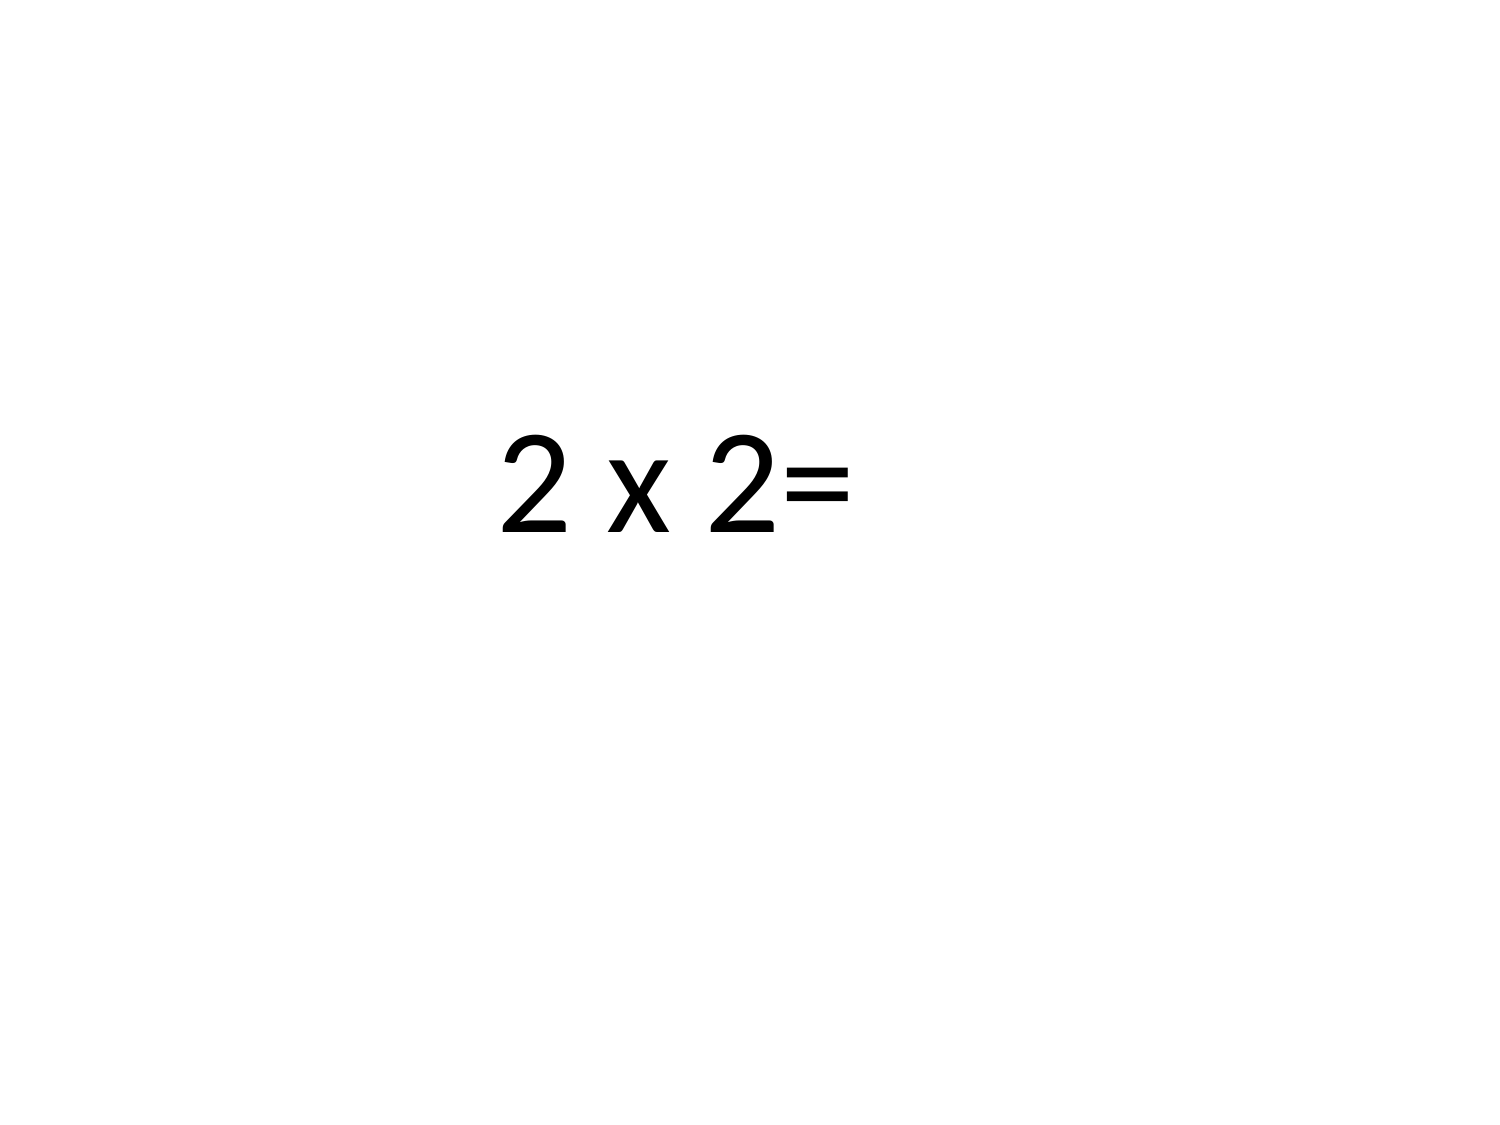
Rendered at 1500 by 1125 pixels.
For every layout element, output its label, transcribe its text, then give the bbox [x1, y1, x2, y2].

text_box 2 x 2= [481, 374, 1138, 570]
